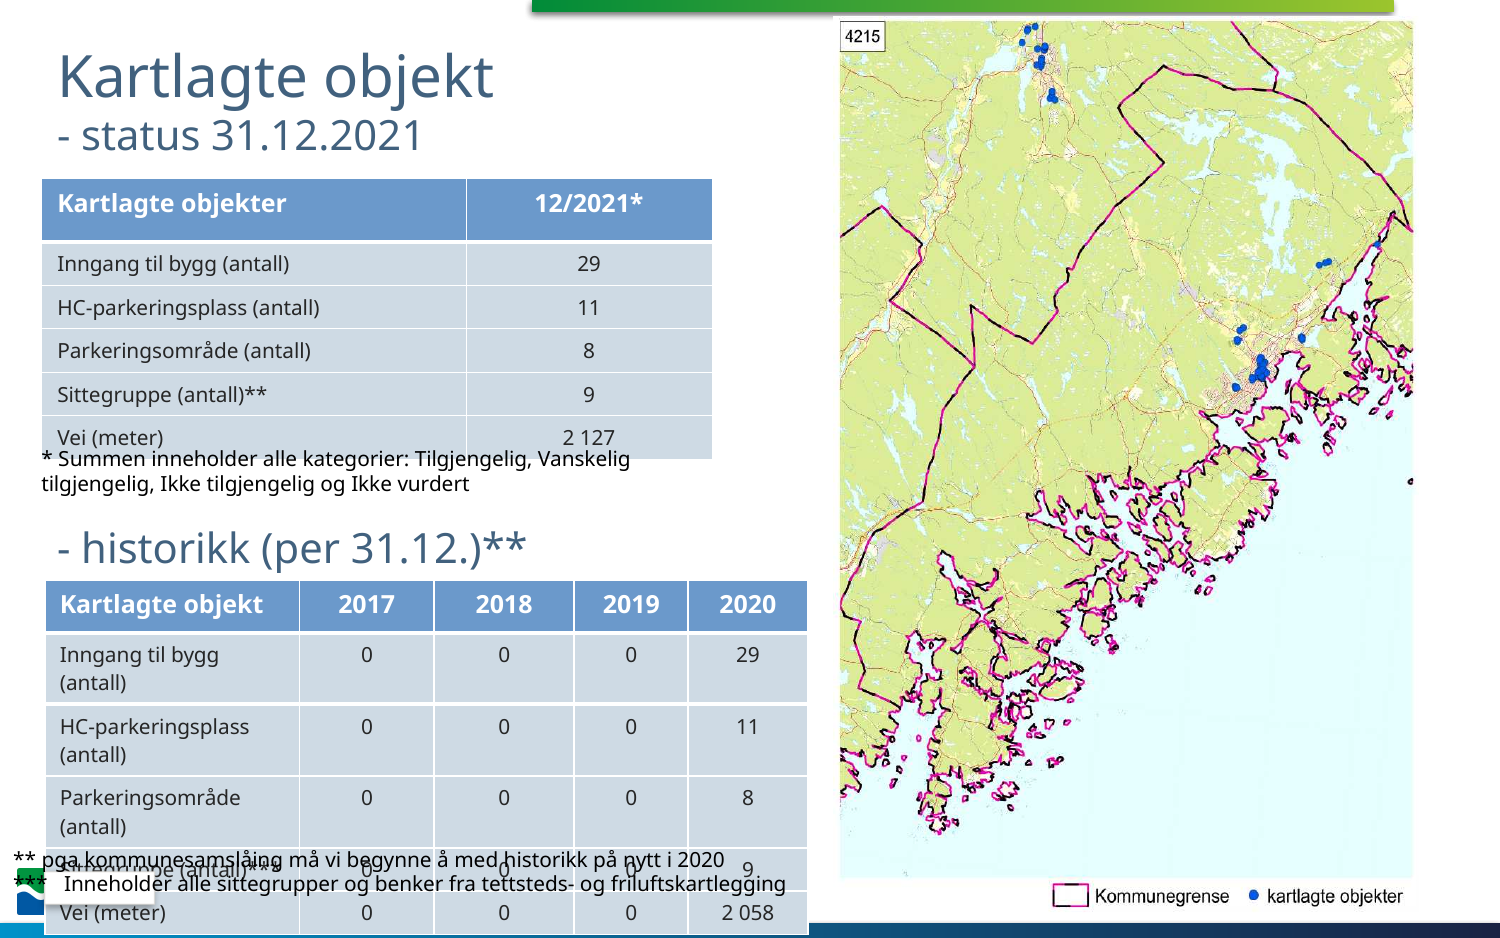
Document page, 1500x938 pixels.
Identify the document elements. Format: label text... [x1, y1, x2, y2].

table_cell 29 [689, 635, 807, 702]
table_header 2017 [300, 581, 433, 631]
table_cell Inngang til bygg (antall) [42, 244, 466, 285]
table_cell 0 [300, 904, 433, 934]
table_cell 29 [467, 244, 712, 285]
text_box Kartlagte objekt - status 31.12.2021 [42, 24, 828, 167]
table_cell 0 [435, 777, 573, 838]
table_header 12/2021* [467, 179, 712, 240]
table_cell 0 [575, 706, 687, 775]
text_box ** pga kommunesamslåing må vi begynne å med historikk på nytt i 2020 *** Inneholder alle sittegrupper og benker fra tettsteds- og friluftskartlegging [0, 838, 802, 904]
table_cell 9 [467, 373, 712, 415]
table_cell Parkeringsområde (antall) [46, 777, 299, 838]
table_cell Parkeringsområde (antall) [42, 329, 466, 372]
table_cell 8 [689, 777, 807, 847]
table_cell 0 [300, 635, 433, 702]
table_cell Vei (meter) [46, 904, 299, 934]
text_box - historikk (per 31.12.)** [42, 496, 828, 580]
table_cell 0 [435, 635, 573, 702]
table_header 2019 [575, 581, 687, 631]
table_cell 0 [435, 706, 573, 775]
table_cell 0 [575, 904, 687, 934]
table_cell HC-parkeringsplass (antall) [42, 286, 466, 328]
table_cell Inngang til bygg (antall) [46, 635, 299, 702]
table_cell Sittegruppe (antall)** [42, 373, 466, 415]
table_cell 0 [435, 904, 573, 934]
table_cell 0 [300, 706, 433, 775]
table_cell 2 127 [467, 416, 712, 459]
table_header 2020 [689, 581, 807, 631]
table_cell 0 [575, 777, 687, 838]
table_cell 2 058 [689, 892, 807, 934]
text_box * Summen inneholder alle kategorier: Tilgjengelig, Vanskelig tilgjengelig, Ikke tilgjengelig og Ikke vurdert [26, 438, 711, 504]
table_cell 0 [300, 777, 433, 838]
table_cell Vei (meter) [42, 416, 466, 438]
table_header Kartlagte objekt [46, 581, 299, 631]
table_cell 8 [467, 329, 712, 372]
table_cell 9 [802, 849, 807, 890]
table_cell 11 [467, 286, 712, 328]
picture [833, 16, 1419, 913]
table_header Kartlagte objekter [42, 179, 466, 240]
table_cell 0 [575, 635, 687, 702]
table_cell HC-parkeringsplass (antall) [46, 706, 299, 775]
table_cell 11 [689, 706, 807, 775]
table_header 2018 [435, 581, 573, 631]
